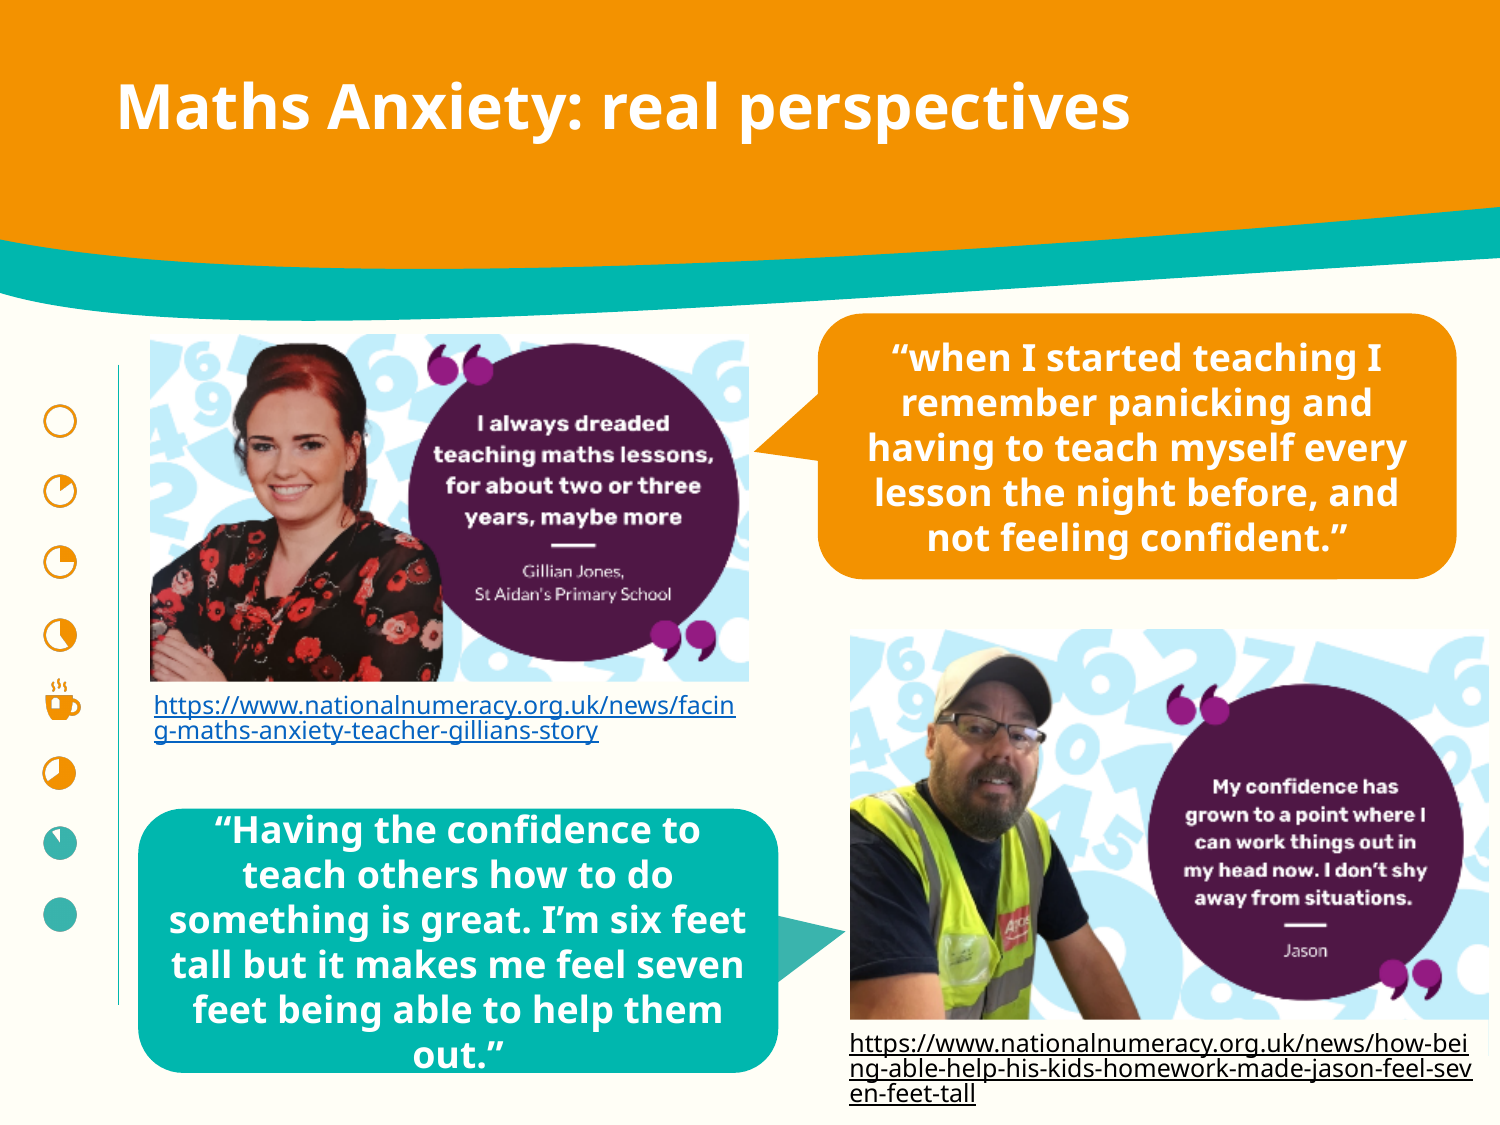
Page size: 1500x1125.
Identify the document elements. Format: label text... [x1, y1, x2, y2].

picture [38, 752, 80, 794]
picture [39, 470, 81, 512]
picture [36, 672, 90, 726]
picture [39, 541, 81, 583]
picture [150, 334, 749, 718]
picture [39, 614, 81, 656]
text_box https://www.nationalnumeracy.org.uk/news/facing-maths-anxiety-teacher-gillians-story [138, 681, 757, 731]
list Maths Anxiety: real perspectives [100, 67, 1411, 258]
text_box https://www.nationalnumeracy.org.uk/news/how-being-able-help-his-kids-homework-made-jason-feel-seven-feet-tall [834, 1019, 1489, 1099]
picture [850, 629, 1489, 1056]
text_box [139, 809, 847, 1072]
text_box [751, 314, 1456, 579]
picture [39, 893, 81, 936]
picture [39, 400, 81, 442]
picture [39, 822, 81, 864]
